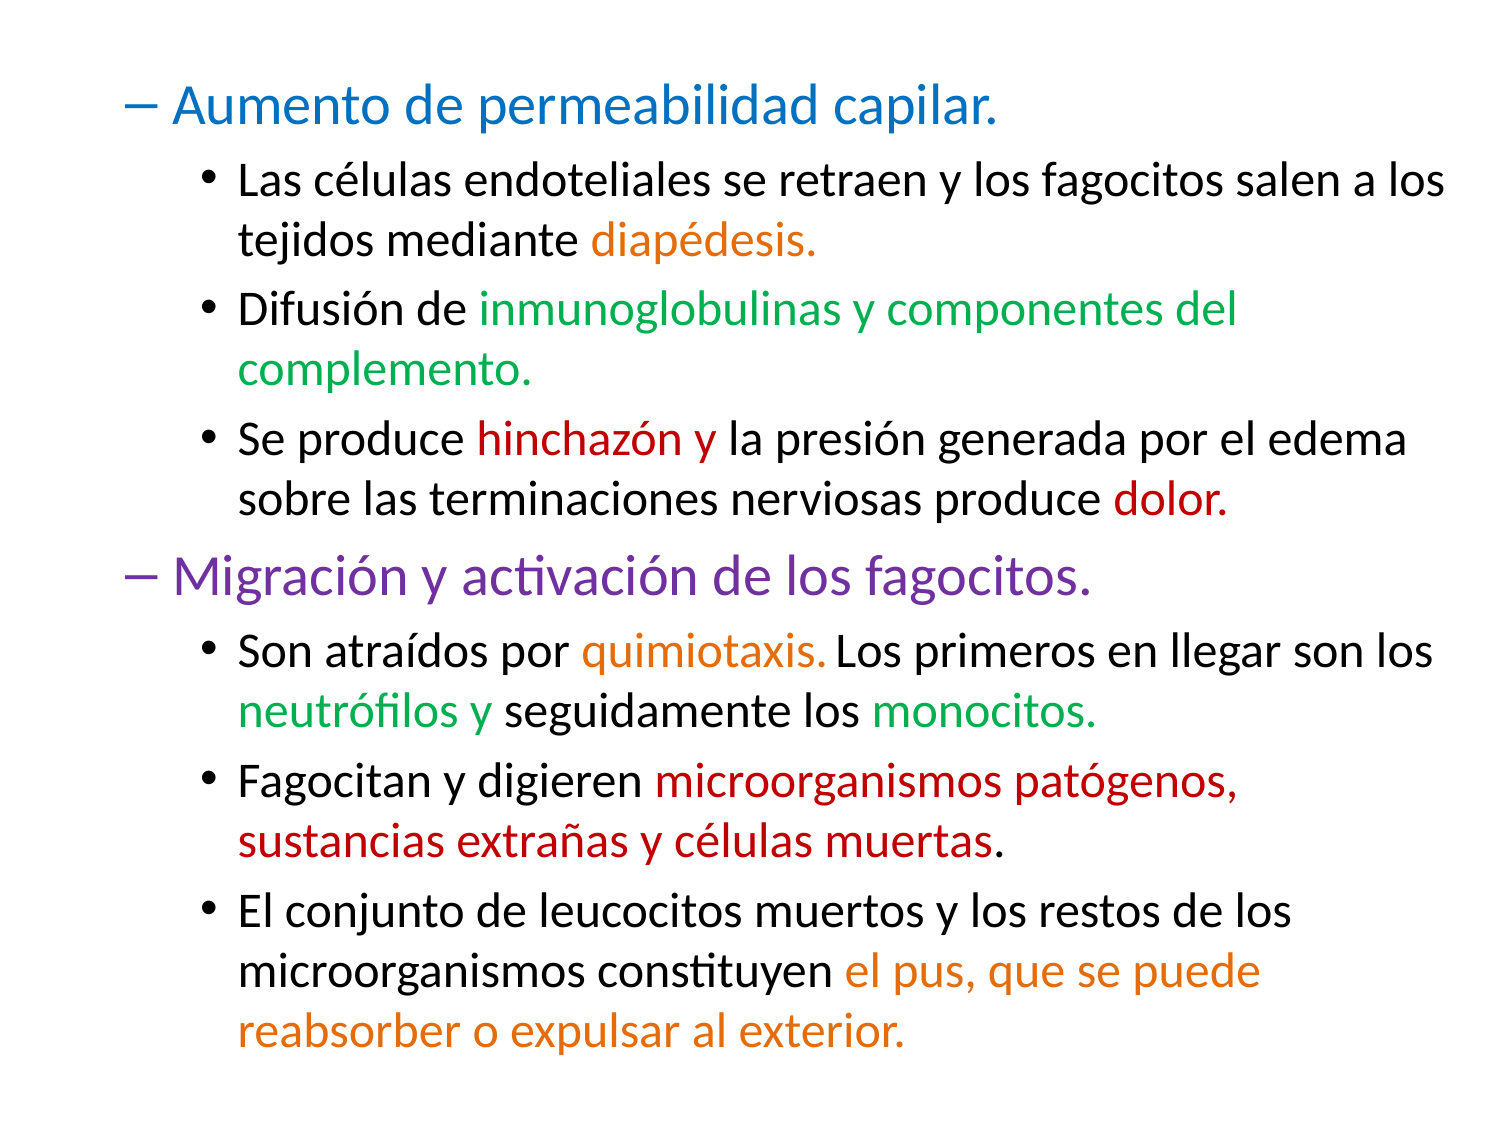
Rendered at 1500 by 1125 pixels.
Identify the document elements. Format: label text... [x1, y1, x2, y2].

list Aumento de permeabilidad capilar. Las células endoteliales se retraen y los fagocitos salen a los tejidos mediante diapédesis. Difusión de inmunoglobulinas y componentes del complemento. Se produce hinchazón y la presión generada por el edema sobre las terminaciones nerviosas produce dolor. Migración y activación de los fagocitos. Son atraídos por quimiotaxis. Los primeros en llegar son los neutrófilos y seguidamente los monocitos. Fagocitan y digieren microorganismos patógenos, sustancias extrañas y células muertas. El conjunto de leucocitos muertos y los restos de los microorganismos constituyen el pus, que se puede reabsorber o expulsar al exterior. [35, 58, 1465, 1090]
